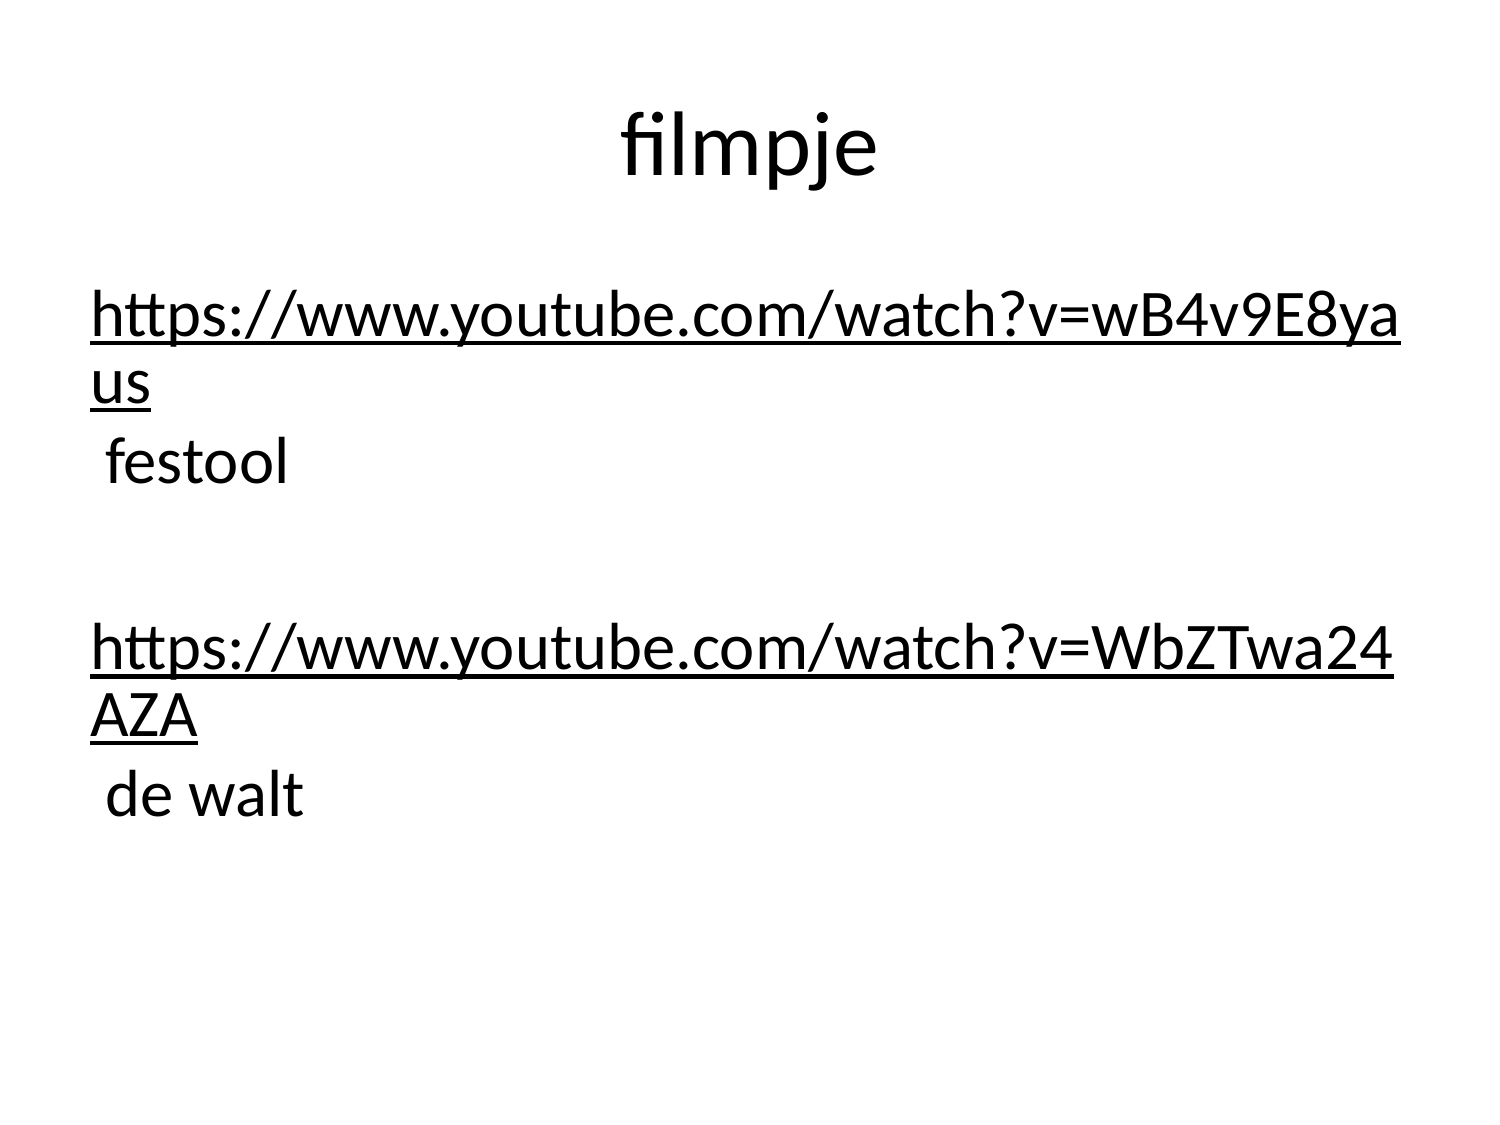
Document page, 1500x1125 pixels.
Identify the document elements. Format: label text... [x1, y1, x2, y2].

list https://www.youtube.com/watch?v=wB4v9E8yaus festool https://www.youtube.com/watch?v=WbZTwa24AZA de walt [75, 262, 1425, 1005]
title filmpje [75, 45, 1425, 233]
